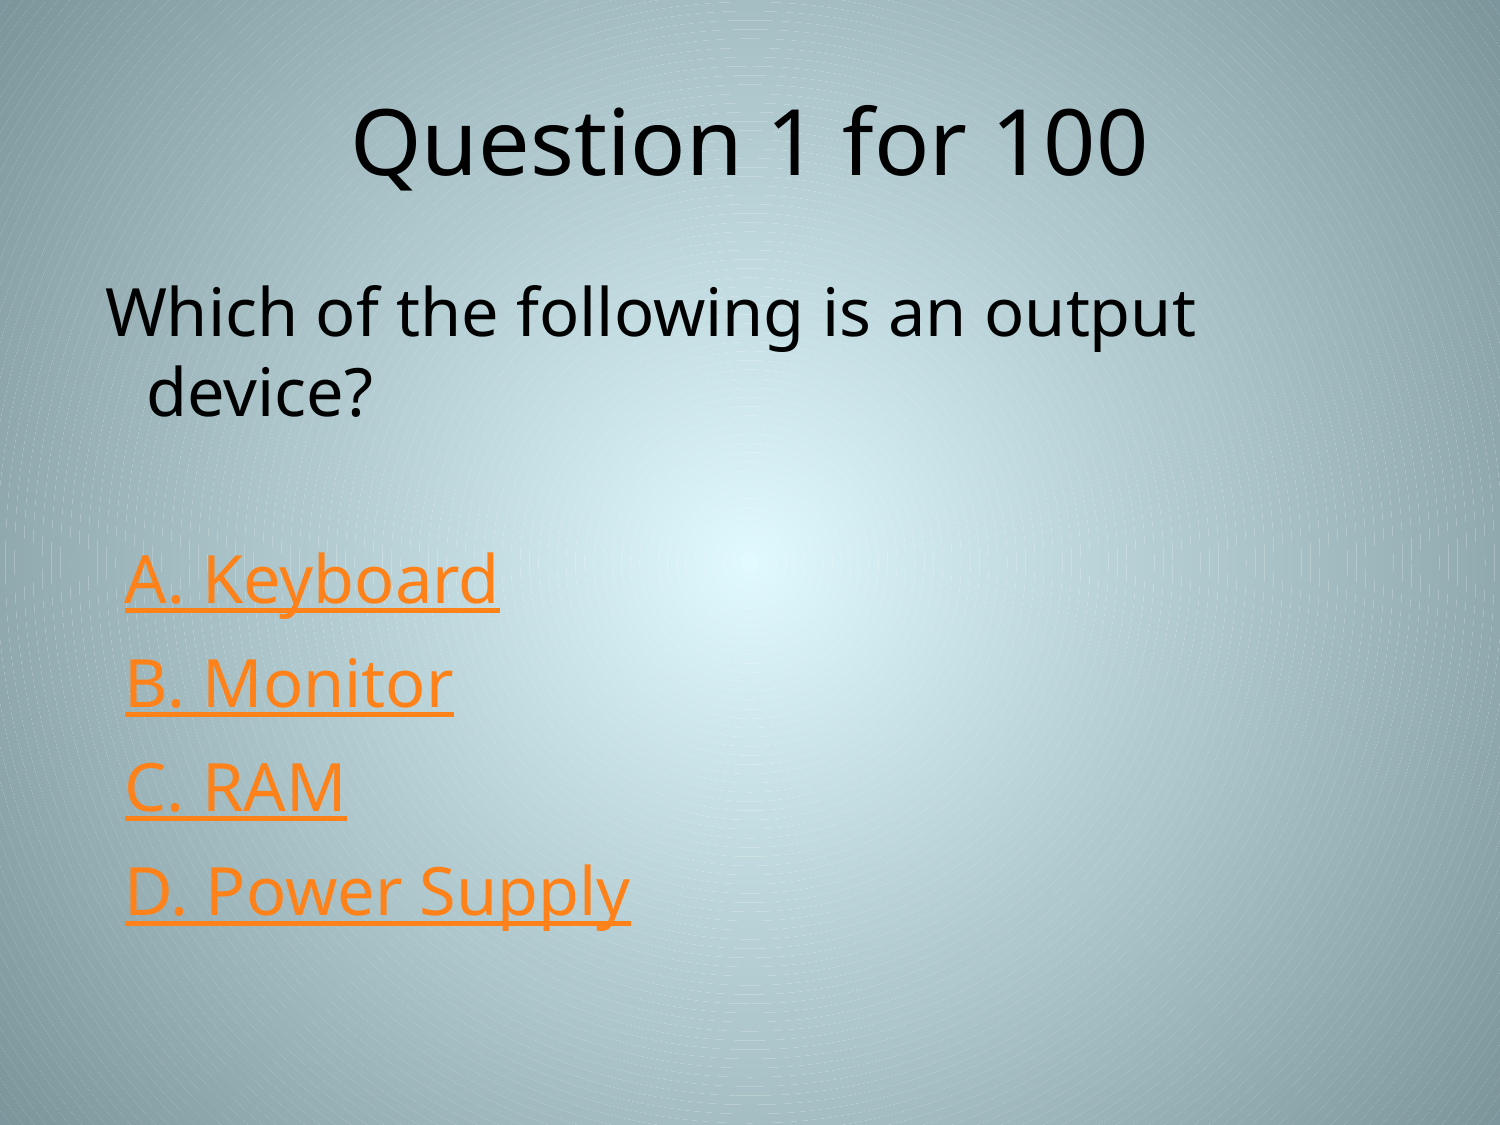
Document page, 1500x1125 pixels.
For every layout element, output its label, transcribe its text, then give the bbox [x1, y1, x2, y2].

list Which of the following is an output device? A. Keyboard B. Monitor C. RAM D. Power Supply [75, 262, 1425, 1005]
title Question 1 for 100 [75, 45, 1425, 233]
